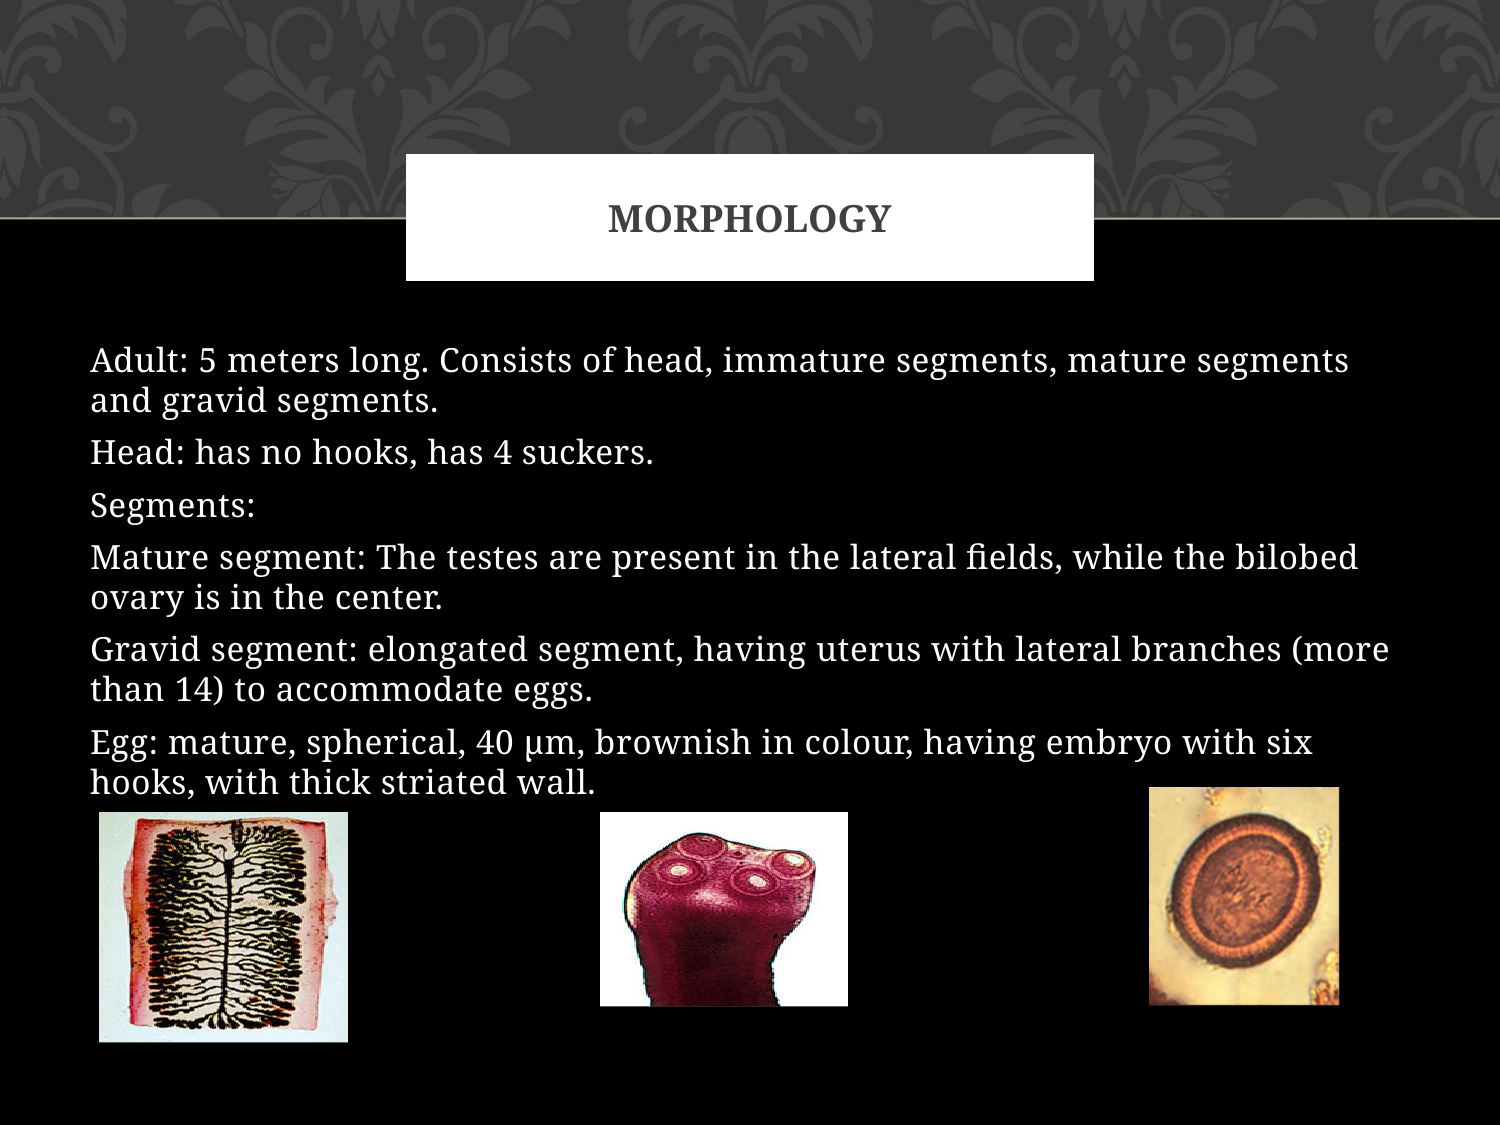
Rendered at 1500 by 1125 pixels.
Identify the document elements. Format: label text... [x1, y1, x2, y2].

picture [599, 812, 851, 1007]
list Adult: 5 meters long. Consists of head, immature segments, mature segments and gravid segments. Head: has no hooks, has 4 suckers. Segments: Mature segment: The testes are present in the lateral fields, while the bilobed ovary is in the center. Gravid segment: elongated segment, having uterus with lateral branches (more than 14) to accommodate eggs. Egg: mature, spherical, 40 µm, brownish in colour, having embryo with six hooks, with thick striated wall. [75, 331, 1425, 1000]
picture [1149, 787, 1341, 1007]
title Morphology [406, 154, 1094, 281]
picture [99, 812, 351, 1043]
